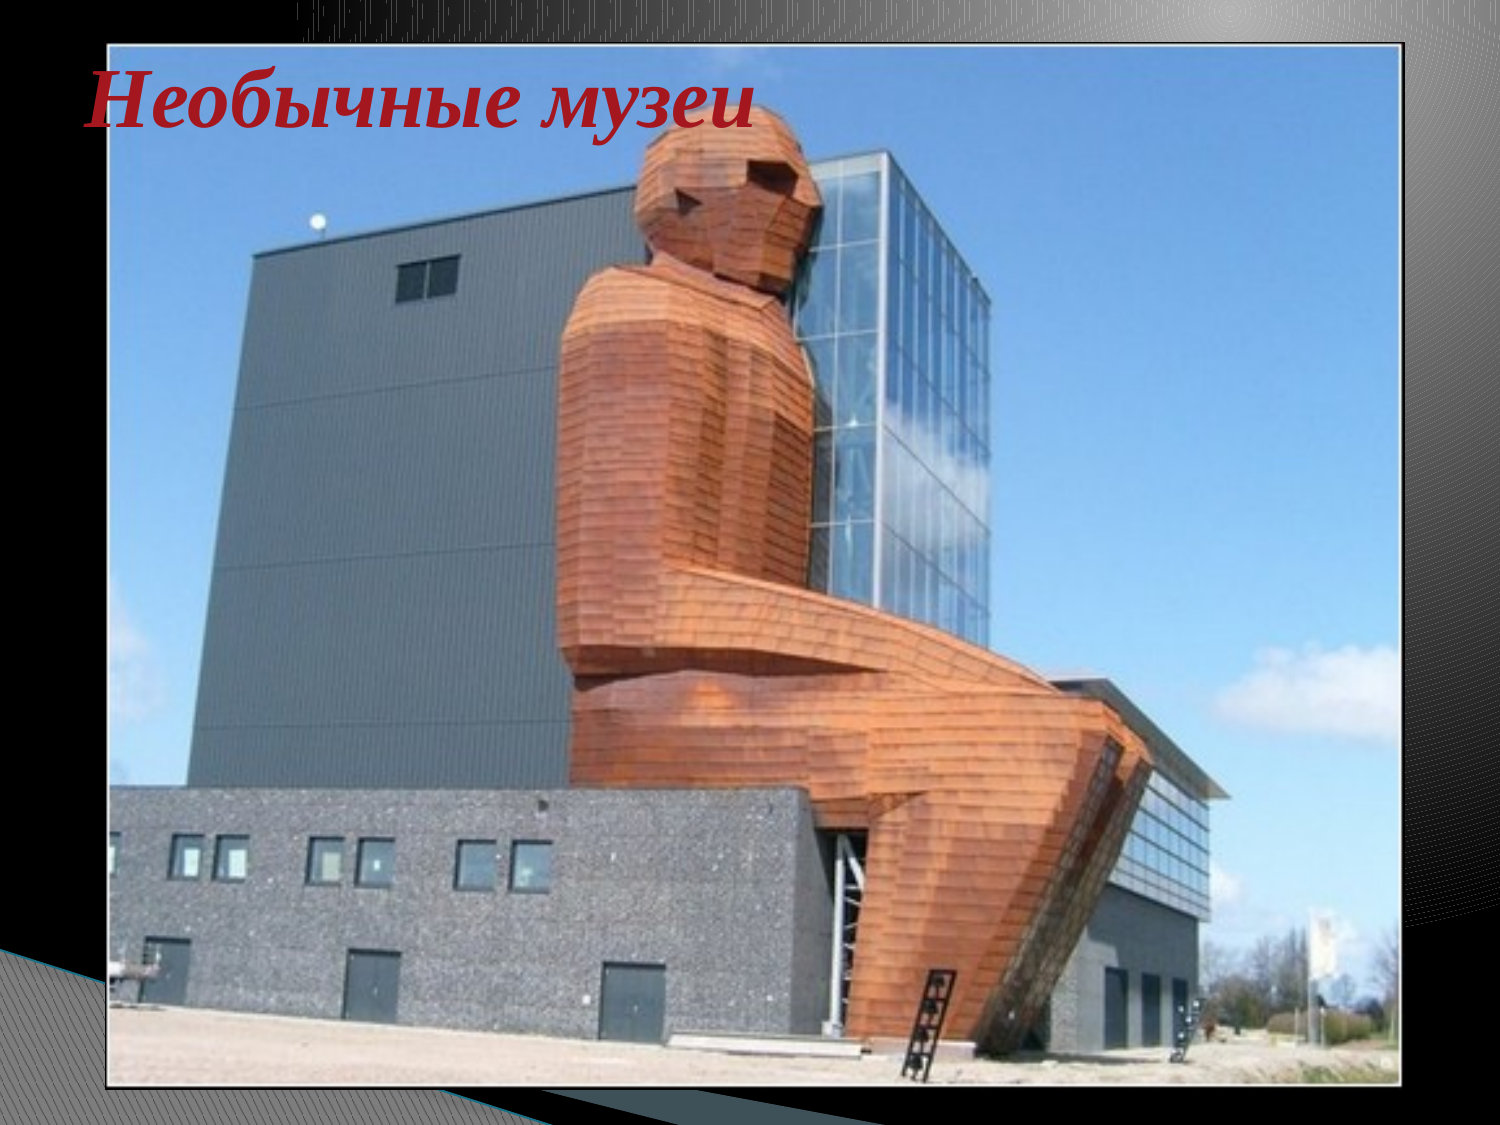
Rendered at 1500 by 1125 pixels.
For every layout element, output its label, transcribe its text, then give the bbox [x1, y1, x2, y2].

title Необычные музеи [70, 0, 1296, 188]
picture [0, 42, 1405, 1125]
